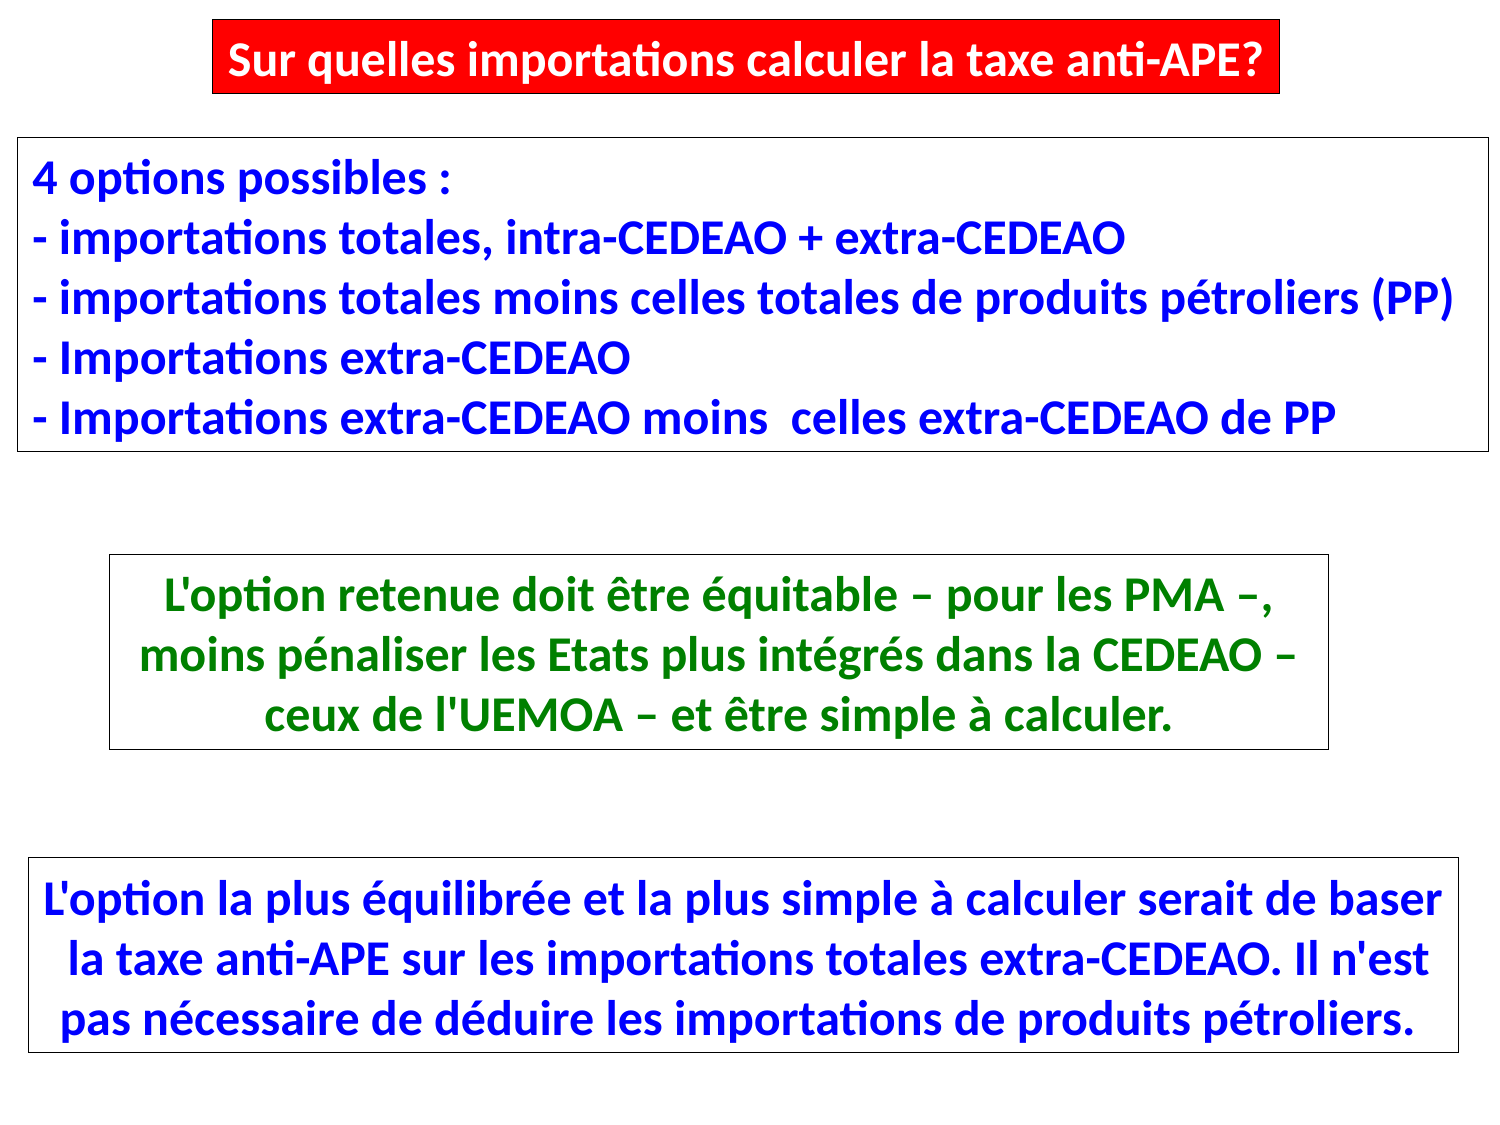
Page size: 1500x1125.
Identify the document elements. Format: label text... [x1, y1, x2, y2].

text_box L'option retenue doit être équitable – pour les PMA –, moins pénaliser les Etats plus intégrés dans la CEDEAO – ceux de l'UEMOA – et être simple à calculer. [109, 554, 1329, 750]
text_box 4 options possibles : - importations totales, intra-CEDEAO + extra-CEDEAO - importations totales moins celles totales de produits pétroliers (PP) - Importations extra-CEDEAO - Importations extra-CEDEAO moins celles extra-CEDEAO de PP [17, 137, 1489, 452]
text_box L'option la plus équilibrée et la plus simple à calculer serait de baser la taxe anti-APE sur les importations totales extra-CEDEAO. Il n'est pas nécessaire de déduire les importations de produits pétroliers. [28, 857, 1459, 1053]
text_box Sur quelles importations calculer la taxe anti-APE? [212, 19, 1280, 94]
